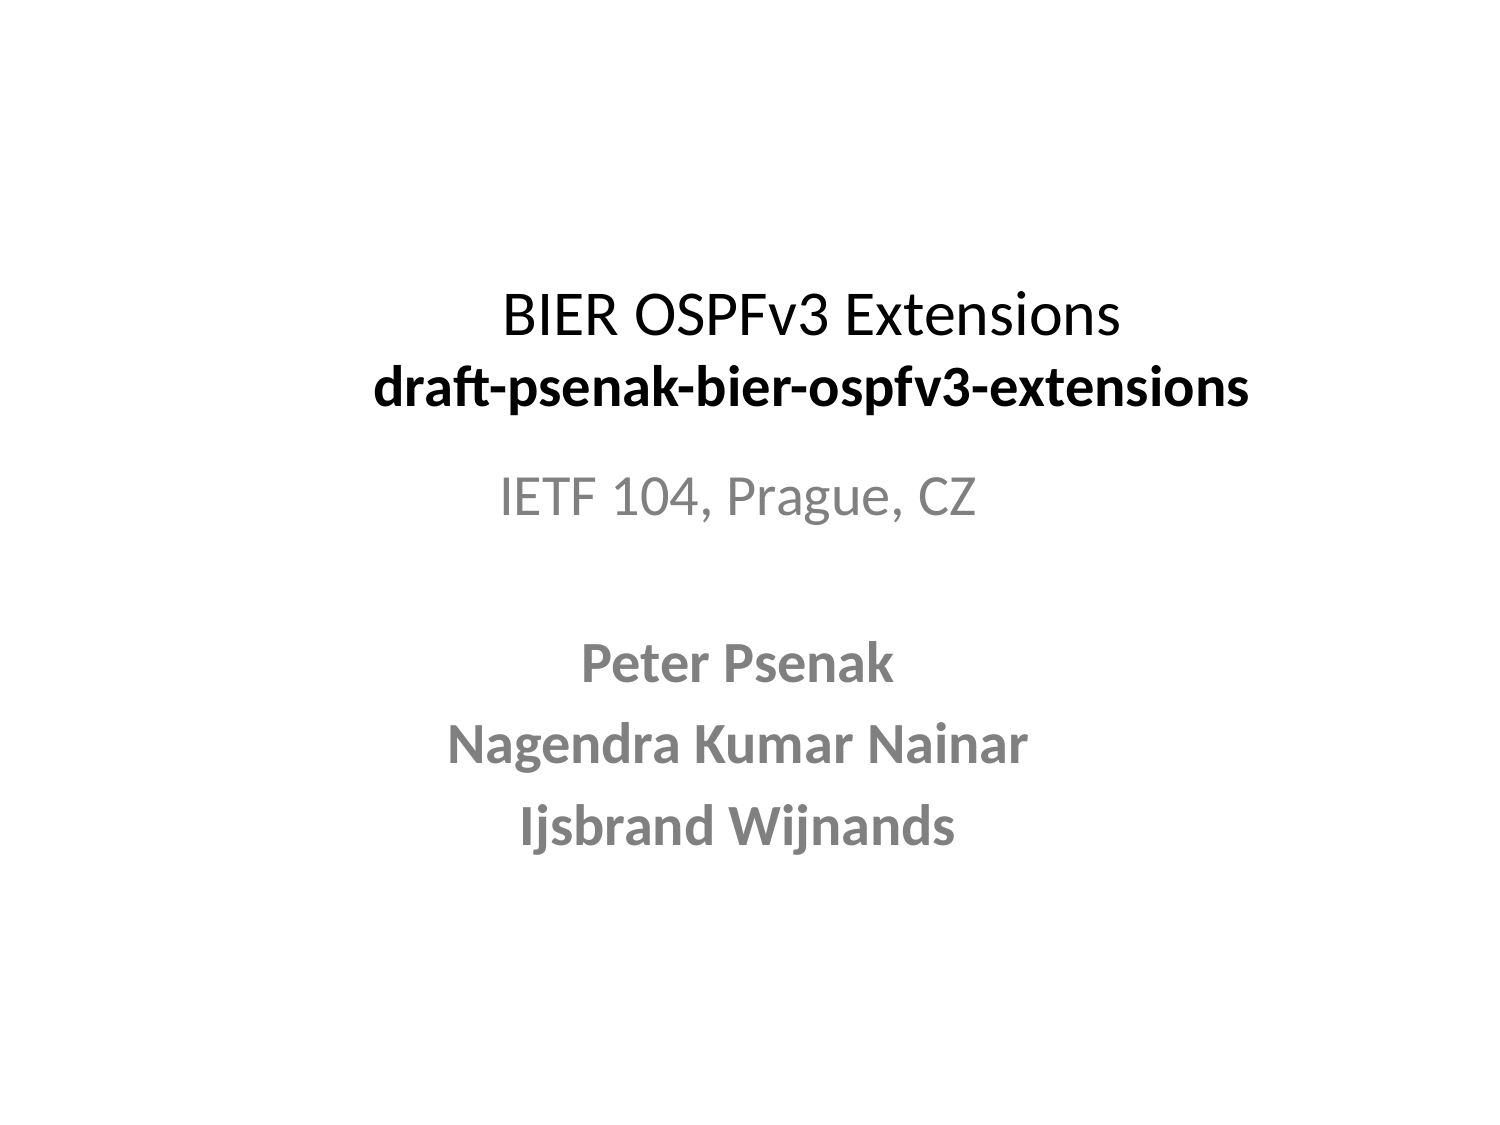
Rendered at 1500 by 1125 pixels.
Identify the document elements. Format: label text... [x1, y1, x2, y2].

text_box IETF 104, Prague, CZ [484, 449, 993, 535]
title BIER OSPFv3 Extensions draft-psenak-bier-ospfv3-extensions [125, 262, 1500, 504]
subtitle Peter Psenak Nagendra Kumar Nainar Ijsbrand Wijnands [194, 534, 1282, 960]
